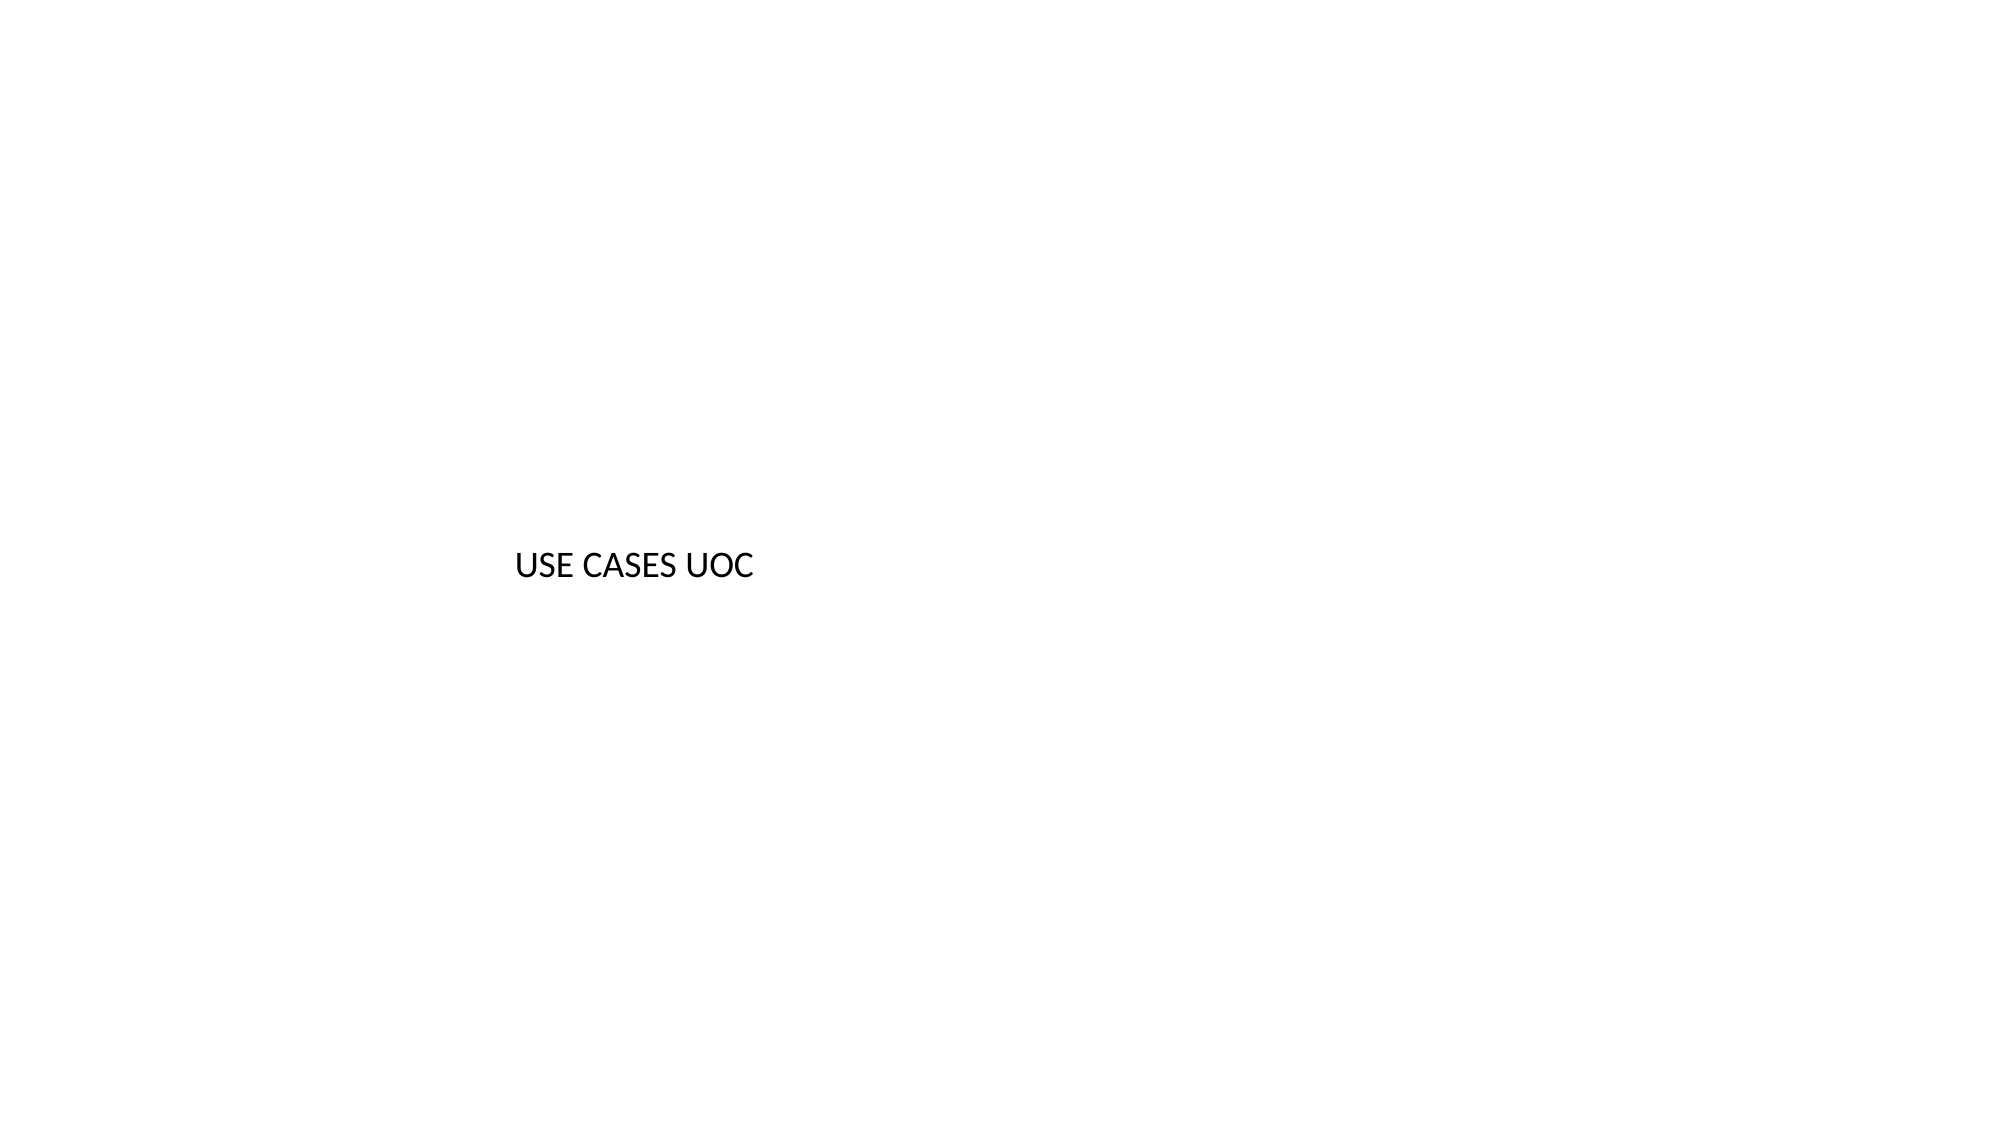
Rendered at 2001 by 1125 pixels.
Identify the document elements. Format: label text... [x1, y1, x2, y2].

text_box USE CASES UOC [500, 532, 1500, 592]
